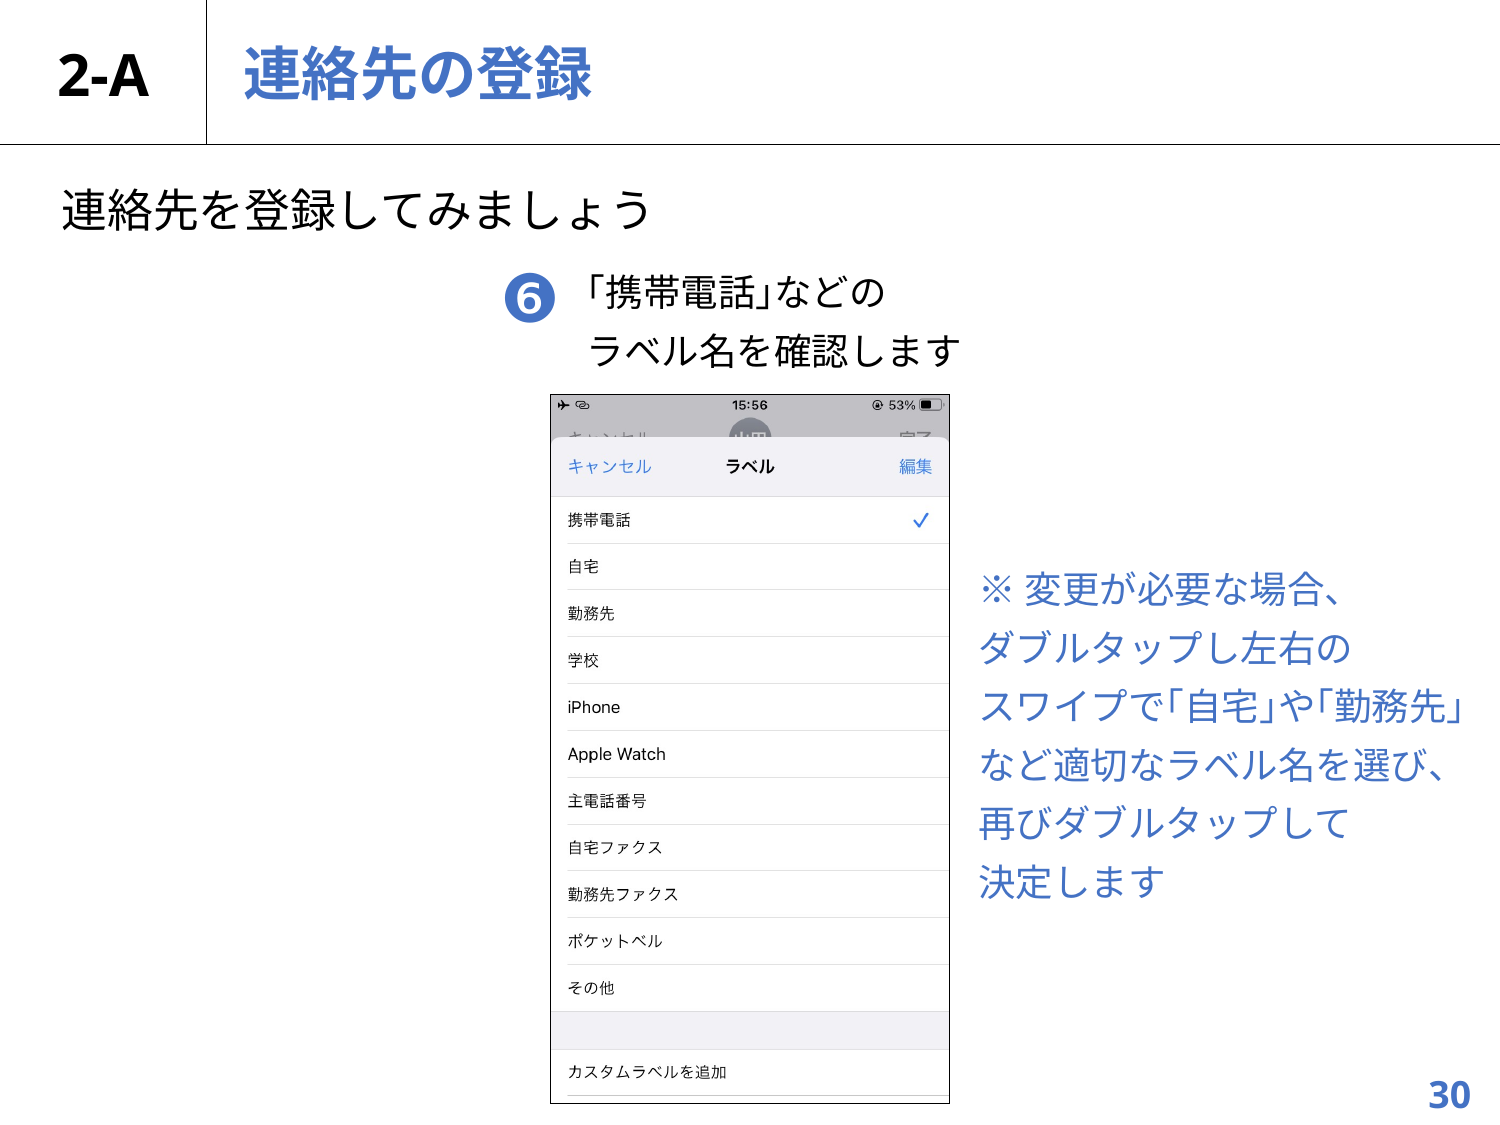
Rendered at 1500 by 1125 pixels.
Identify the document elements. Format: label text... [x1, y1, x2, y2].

text_box 連絡先を登録してみましょう [46, 180, 1422, 274]
title 連絡先の登録 [228, 36, 1472, 116]
text_box ❻ [486, 248, 563, 343]
text_box ※変更が必要な場合、 ダブルタップし左右の スワイプで｢自宅｣や｢勤務先｣など適切なラベル名を選び、 再びダブルタップして 決定します [963, 545, 1489, 911]
text_box 2-A [0, 0, 207, 147]
text_box 30 [1399, 1063, 1500, 1123]
picture [550, 394, 950, 1104]
text_box ｢携帯電話｣などの ラベル名を確認します [571, 248, 1111, 381]
